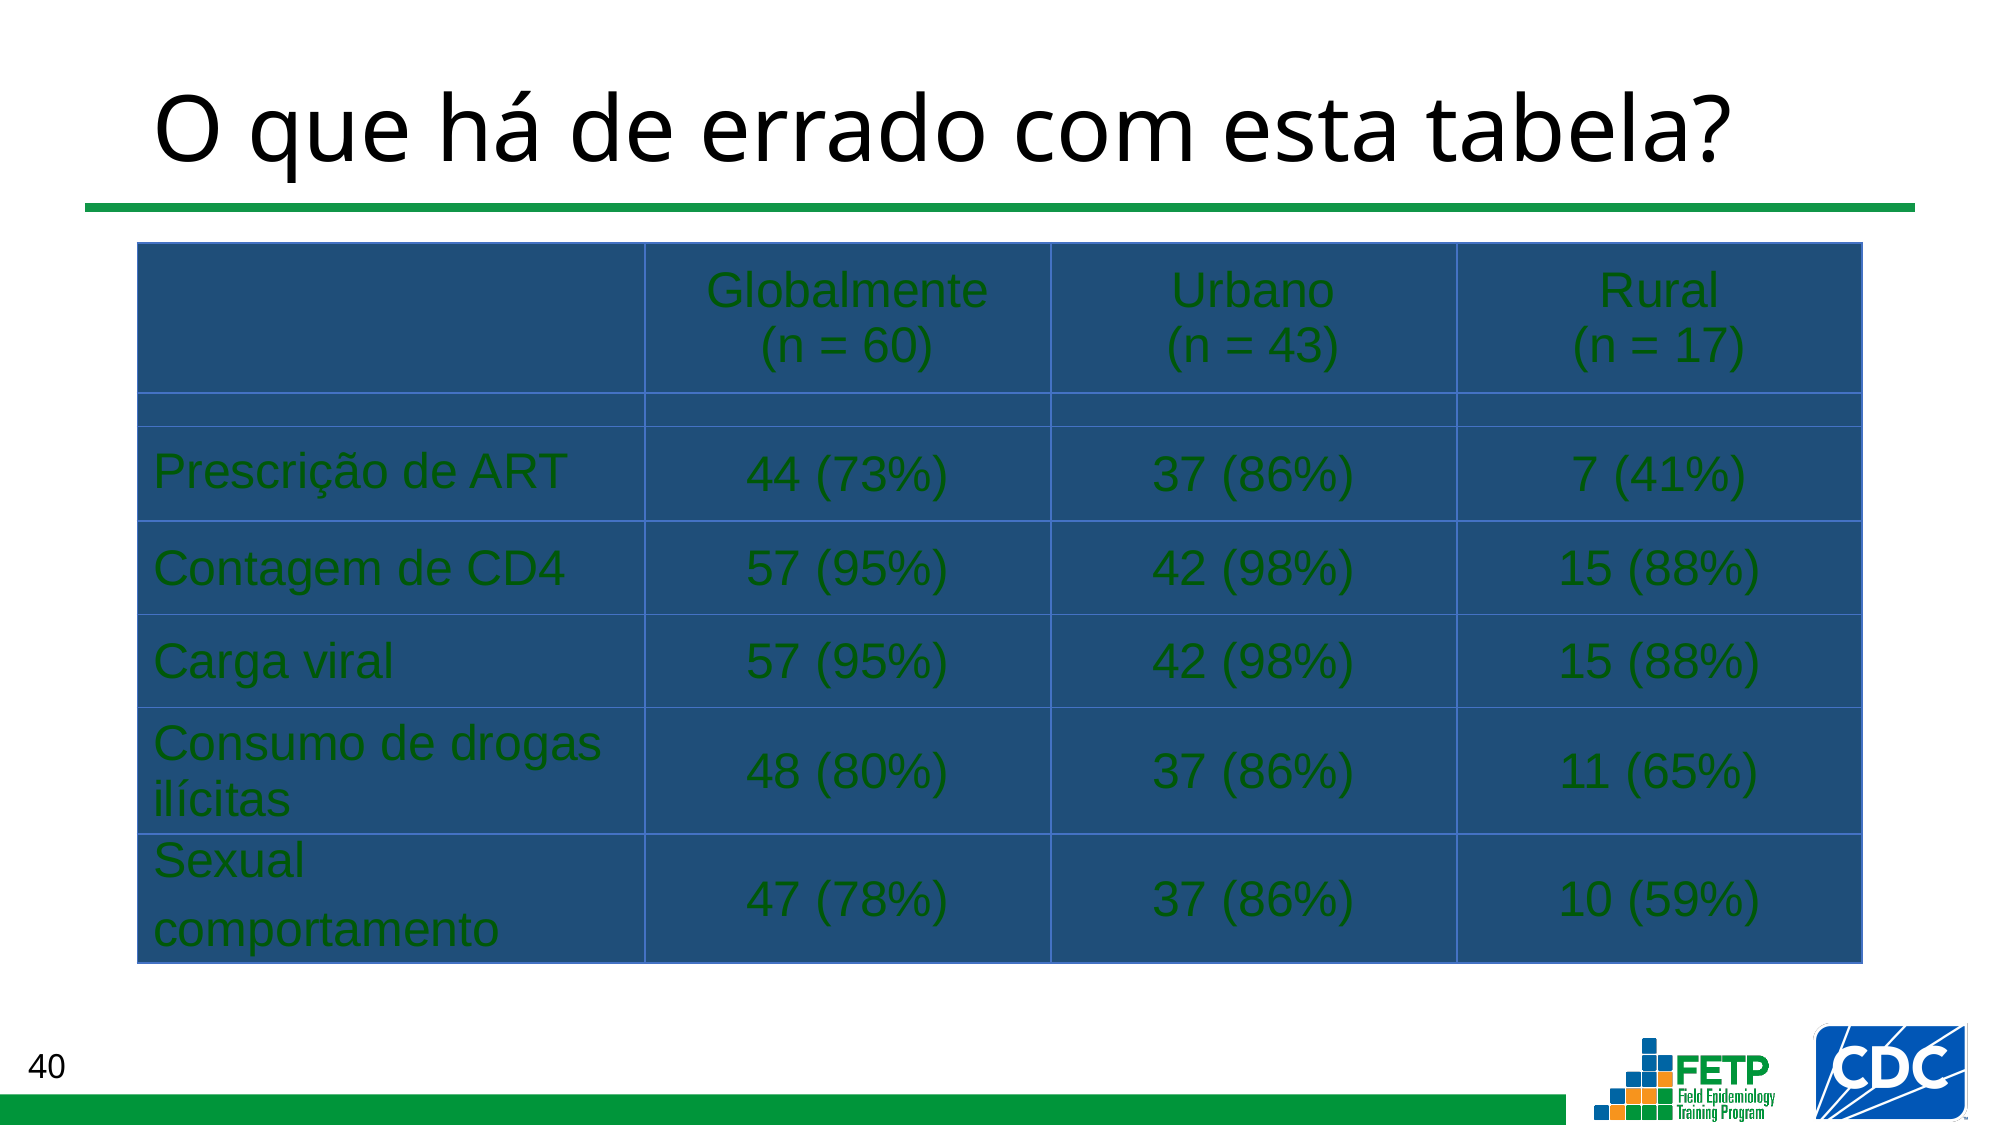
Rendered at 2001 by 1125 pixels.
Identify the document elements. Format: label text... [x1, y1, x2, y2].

table_cell Sexual comportamento [138, 835, 644, 962]
table_cell 15 (88%) [1458, 522, 1861, 614]
table_cell Consumo de drogas ilícitas [138, 708, 644, 833]
table_cell [1458, 394, 1861, 426]
table_cell 10 (59%) [1458, 835, 1861, 962]
table_header Globalmente (n = 60) [646, 244, 1050, 392]
title O que há de errado com esta tabela? [137, 75, 1863, 207]
table_cell 15 (88%) [1458, 615, 1861, 707]
picture [1594, 1038, 1775, 1122]
table_cell 42 (98%) [1052, 615, 1456, 707]
table_cell 37 (86%) [1052, 708, 1456, 833]
table_header Rural (n = 17) [1458, 244, 1861, 392]
table_header [138, 244, 644, 392]
table_cell 57 (95%) [646, 615, 1050, 707]
table_cell Prescrição de ART [138, 427, 644, 520]
table_cell Contagem de CD4 [138, 522, 644, 614]
table_header Urbano (n = 43) [1052, 244, 1456, 392]
table_cell 7 (41%) [1458, 427, 1861, 520]
table_cell 37 (86%) [1052, 835, 1456, 962]
table_cell 11 (65%) [1458, 708, 1861, 833]
table_cell [646, 394, 1050, 426]
table_cell 37 (86%) [1052, 427, 1456, 520]
picture [1813, 1023, 1968, 1122]
table_cell Carga viral [138, 615, 644, 707]
table_cell 47 (78%) [646, 835, 1050, 962]
table_cell 57 (95%) [646, 522, 1050, 614]
table_cell 42 (98%) [1052, 522, 1456, 614]
table_cell [138, 394, 644, 426]
table_cell 44 (73%) [646, 427, 1050, 520]
table_cell 48 (80%) [646, 708, 1050, 833]
table_cell [1052, 394, 1456, 426]
